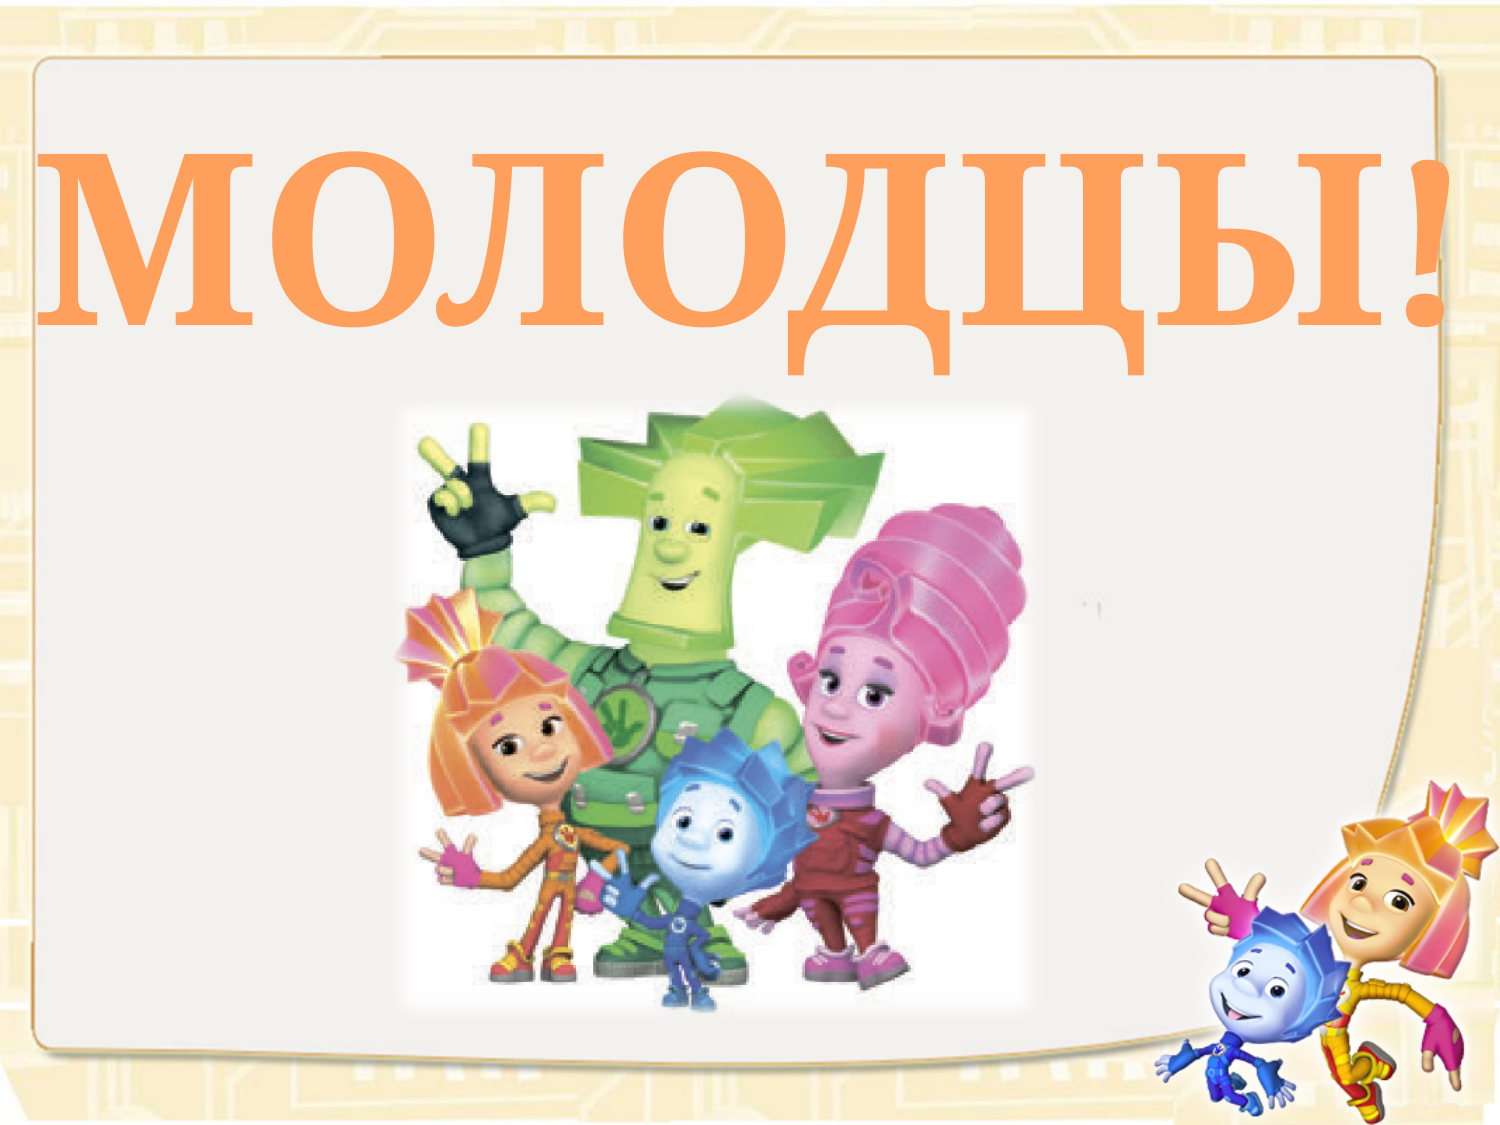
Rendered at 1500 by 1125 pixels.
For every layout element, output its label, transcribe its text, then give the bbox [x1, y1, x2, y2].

picture [0, 0, 1500, 1125]
text_box МОЛОДЦЫ! [16, 78, 1484, 381]
